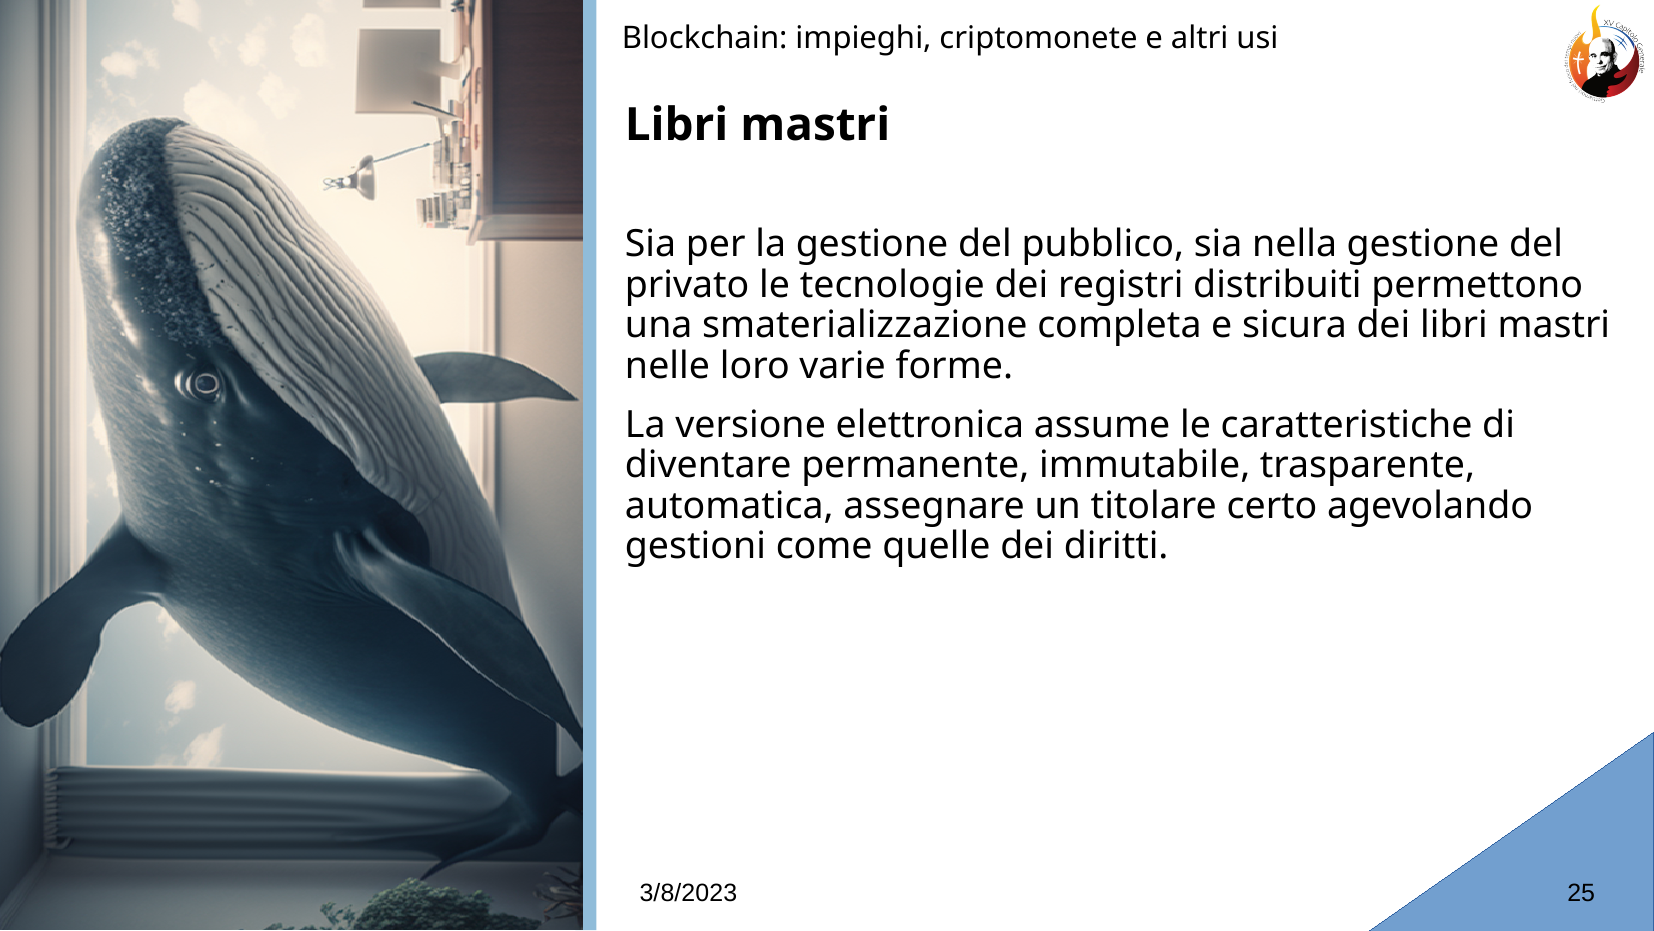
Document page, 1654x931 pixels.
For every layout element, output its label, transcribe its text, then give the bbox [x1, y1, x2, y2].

text_box Blockchain: impieghi, criptomonete e altri usi [607, 9, 1406, 63]
picture [0, 0, 583, 930]
list Sia per la gestione del pubblico, sia nella gestione del privato le tecnologie dei registri distribuiti permettono una smaterializzazione completa e sicura dei libri mastri nelle loro varie forme. La versione elettronica assume le caratteristiche di diventare permanente, immutabile, trasparente, automatica, assegnare un titolare certo agevolando gestioni come quelle dei diritti. [624, 224, 1621, 827]
picture [1563, 4, 1646, 103]
title Libri mastri [624, 94, 1621, 208]
